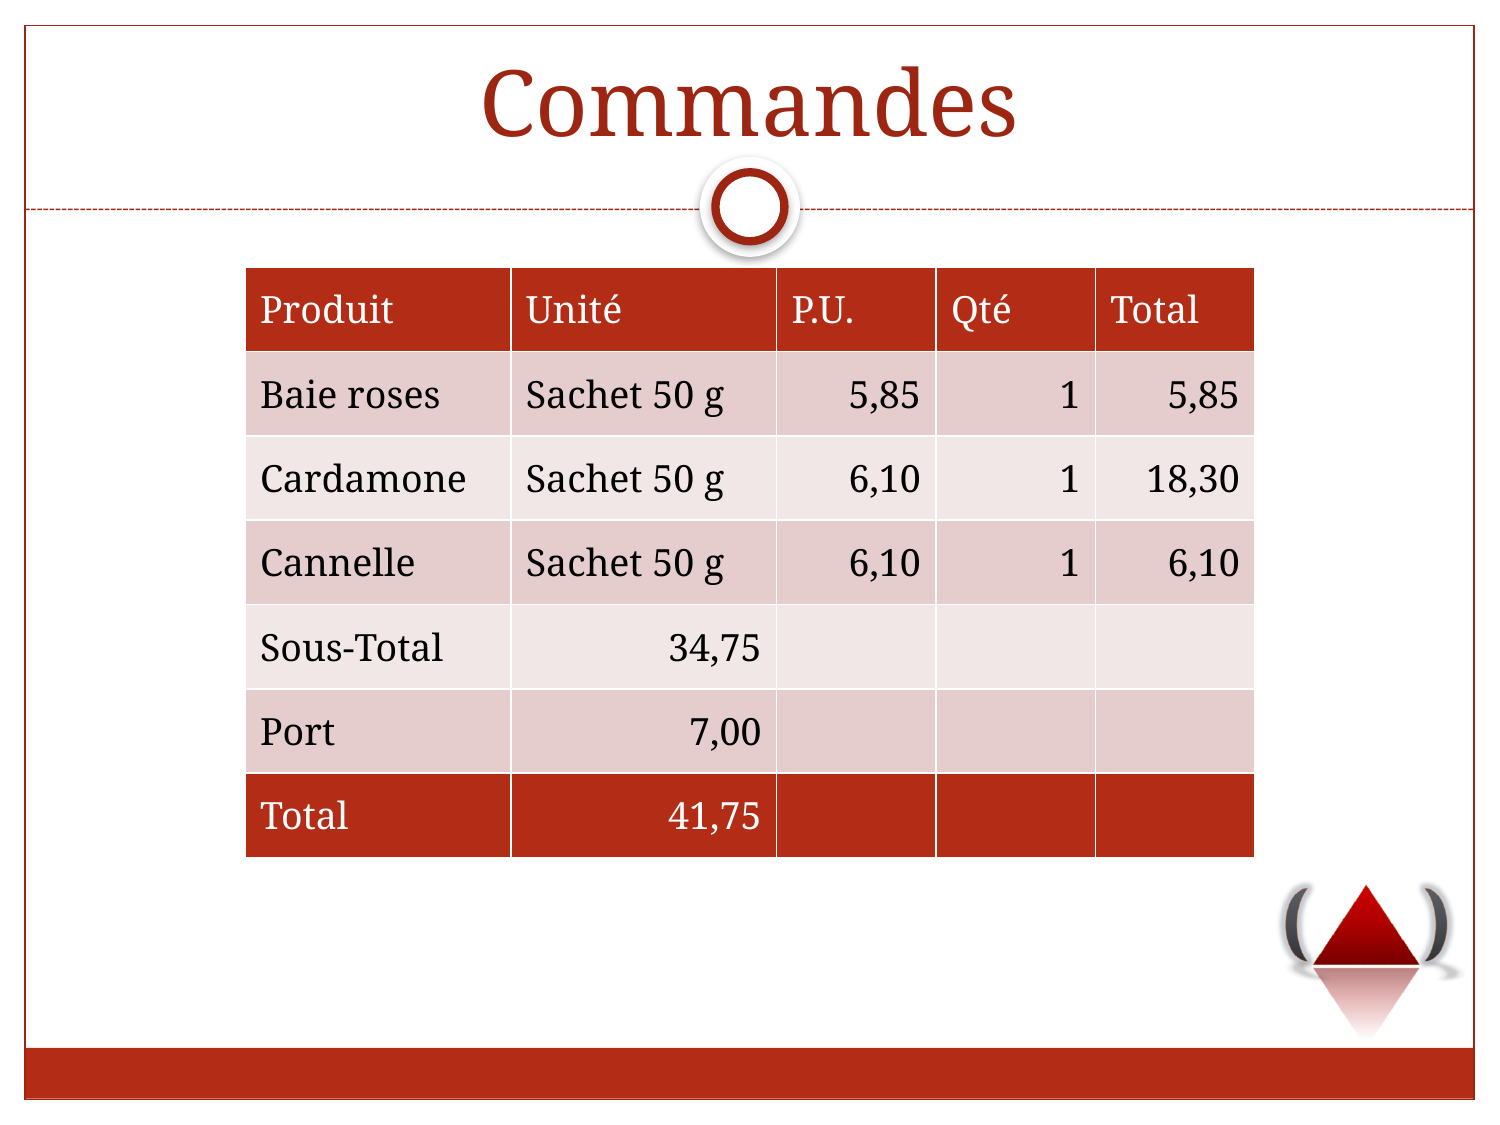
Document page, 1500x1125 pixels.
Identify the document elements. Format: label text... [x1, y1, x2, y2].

table_cell Sachet 50 g [512, 352, 776, 435]
table_cell Baie roses [246, 352, 510, 435]
table_cell [1096, 774, 1254, 857]
table_cell [1096, 690, 1254, 772]
table_cell Port [246, 690, 510, 772]
table_cell 34,75 [512, 605, 776, 688]
table_cell [937, 690, 1095, 772]
table_cell [937, 605, 1095, 688]
table_cell 6,10 [777, 521, 935, 604]
title Commandes [49, 37, 1450, 162]
picture [1273, 876, 1474, 1048]
table_cell 5,85 [777, 352, 935, 435]
table_cell Sachet 50 g [512, 521, 776, 604]
table_cell [937, 774, 1095, 857]
table_cell [777, 690, 935, 772]
table_header Unité [512, 268, 776, 351]
table_cell Total [246, 774, 510, 857]
table_cell 41,75 [512, 774, 776, 857]
table_cell [777, 774, 935, 857]
table_header Total [1096, 268, 1254, 351]
table_cell [1096, 605, 1254, 688]
table_cell 1 [937, 521, 1095, 604]
table_cell 1 [937, 437, 1095, 519]
table_cell Sous-Total [246, 605, 510, 688]
table_header Produit [246, 268, 510, 351]
table_cell Sachet 50 g [512, 437, 776, 519]
table_cell 6,10 [1096, 521, 1254, 604]
table_cell 6,10 [777, 437, 935, 519]
table_cell [777, 605, 935, 688]
table_cell Cardamone [246, 437, 510, 519]
table_cell 5,85 [1096, 352, 1254, 435]
table_cell Cannelle [246, 521, 510, 604]
table_cell 1 [937, 352, 1095, 435]
table_cell 18,30 [1096, 437, 1254, 519]
table_cell 7,00 [512, 690, 776, 772]
table_header P.U. [777, 268, 935, 351]
table_header Qté [937, 268, 1095, 351]
